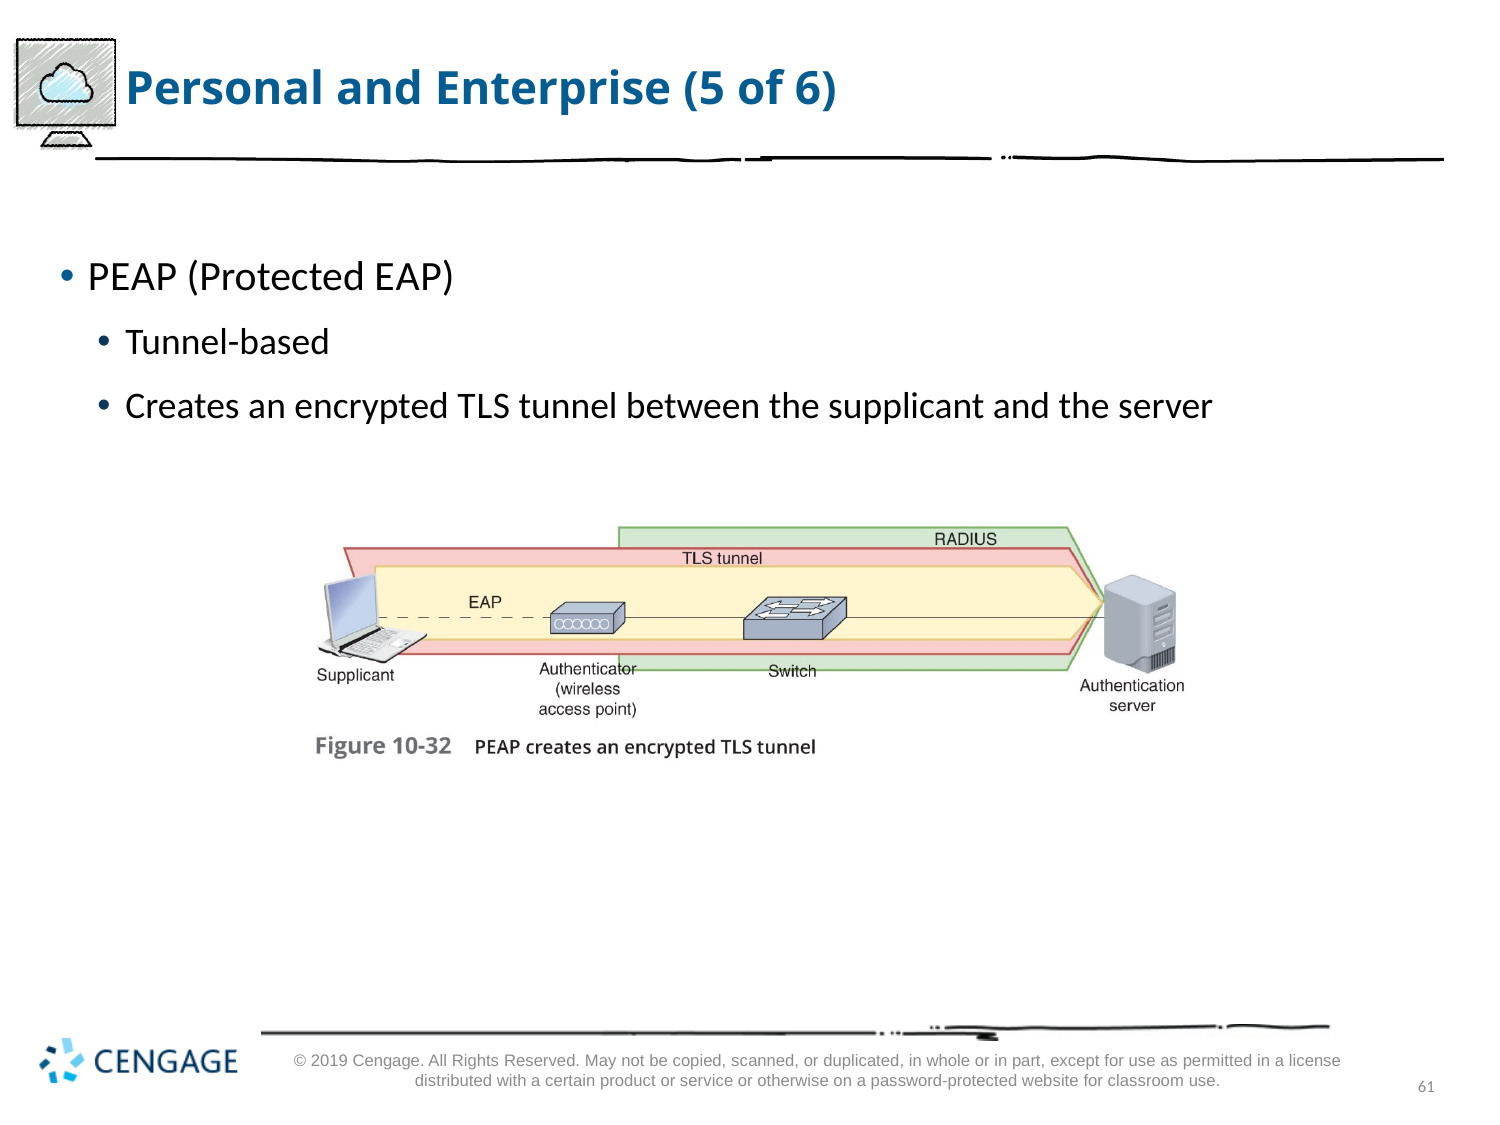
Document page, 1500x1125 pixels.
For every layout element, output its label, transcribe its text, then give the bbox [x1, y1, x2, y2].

picture [19, 1024, 250, 1096]
list P E A P (Protected E A P) Tunnel-based Creates an encrypted T L S tunnel between the supplicant and the server [59, 252, 1441, 429]
picture [261, 1024, 1331, 1041]
picture [95, 155, 1444, 163]
picture [13, 36, 117, 151]
footer © 2019 Cengage. All Rights Reserved. May not be copied, scanned, or duplicated, in whole or in part, except for use as permitted in a license distributed with a certain product or service or otherwise on a password-protected website for classroom use. [262, 1050, 1375, 1091]
title Personal and Enterprise (5 of 6) [125, 66, 1442, 116]
picture [314, 524, 1186, 762]
